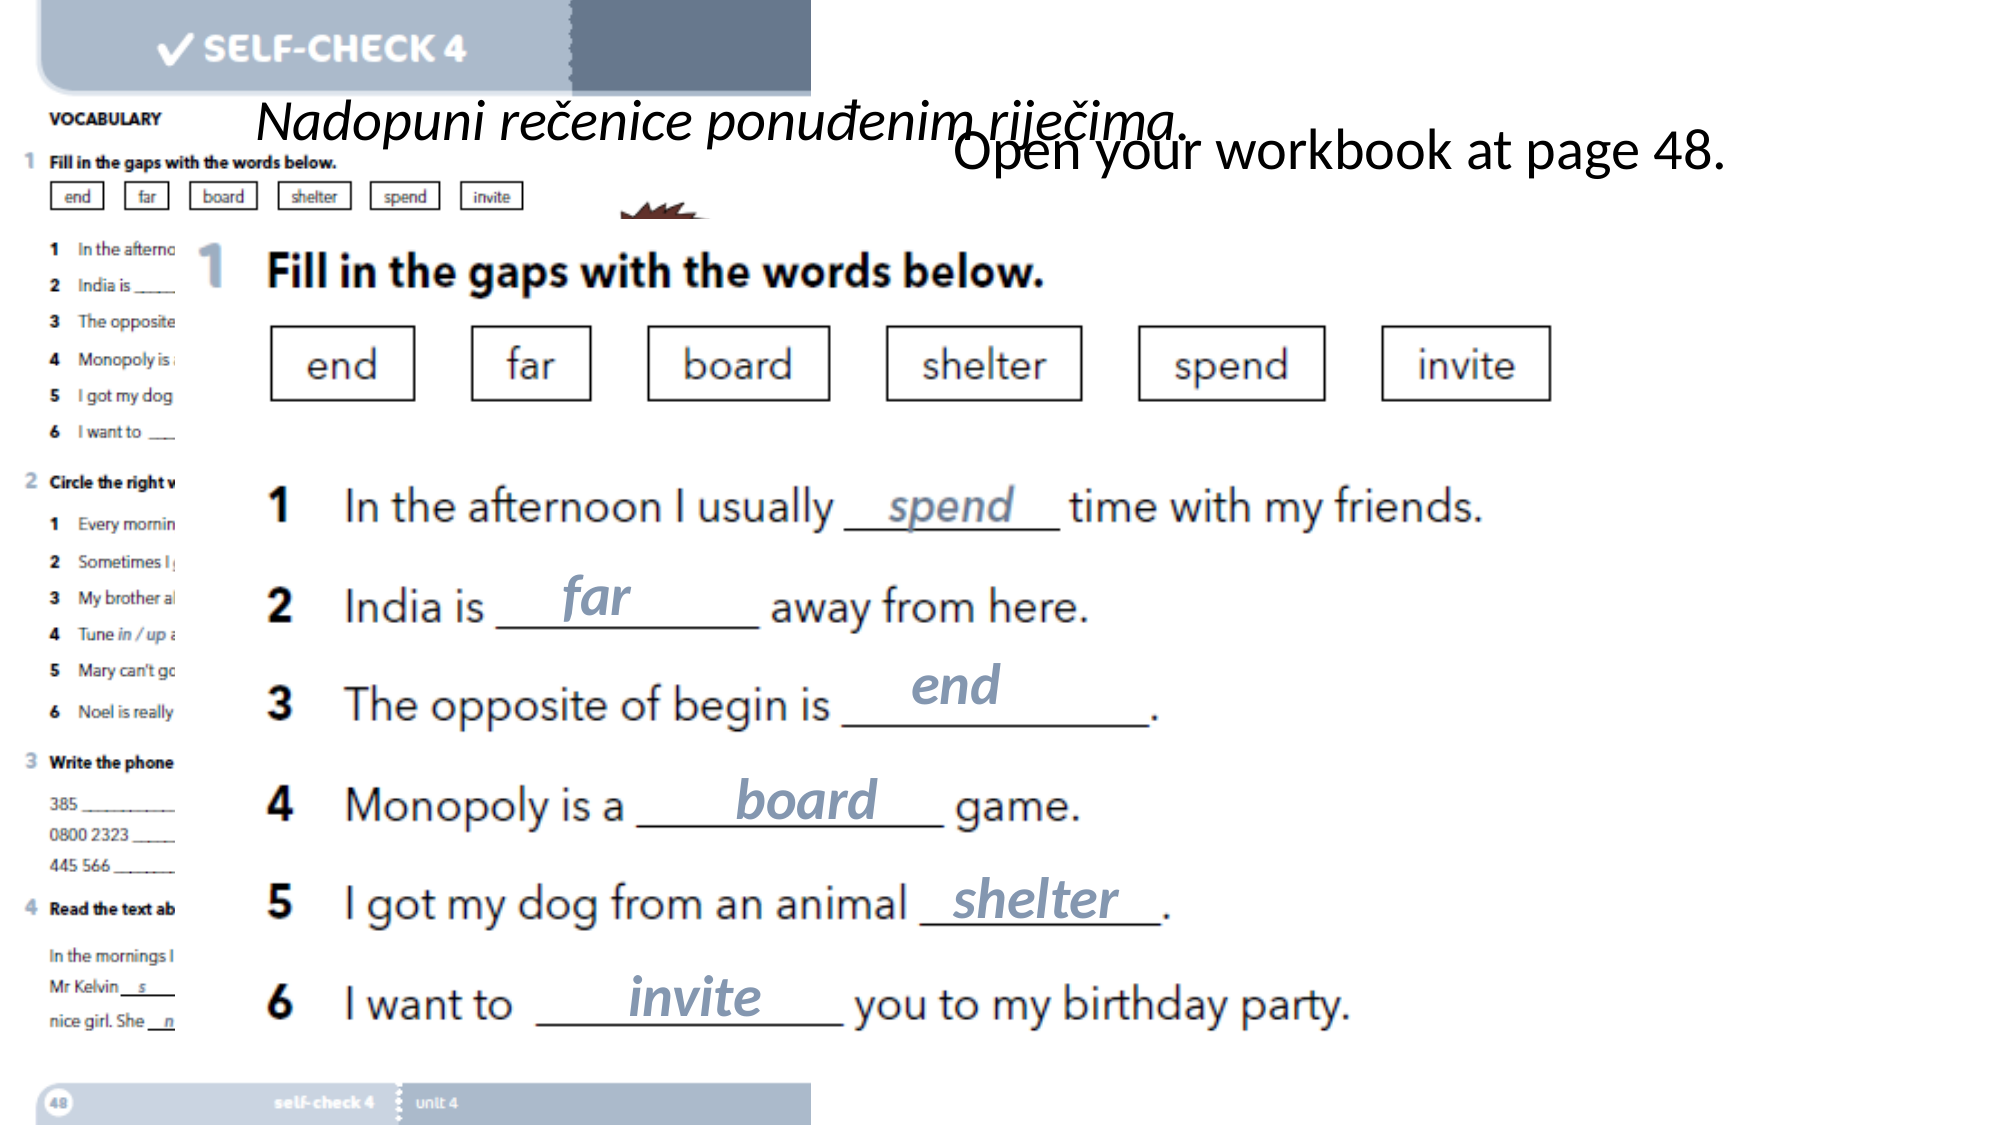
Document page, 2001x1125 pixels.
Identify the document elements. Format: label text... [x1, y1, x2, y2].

text_box Open your workbook at page 48. [938, 104, 1917, 189]
picture [0, 0, 1574, 1125]
text_box Nadopuni rečenice ponuđenim riječima. [811, 74, 1637, 160]
